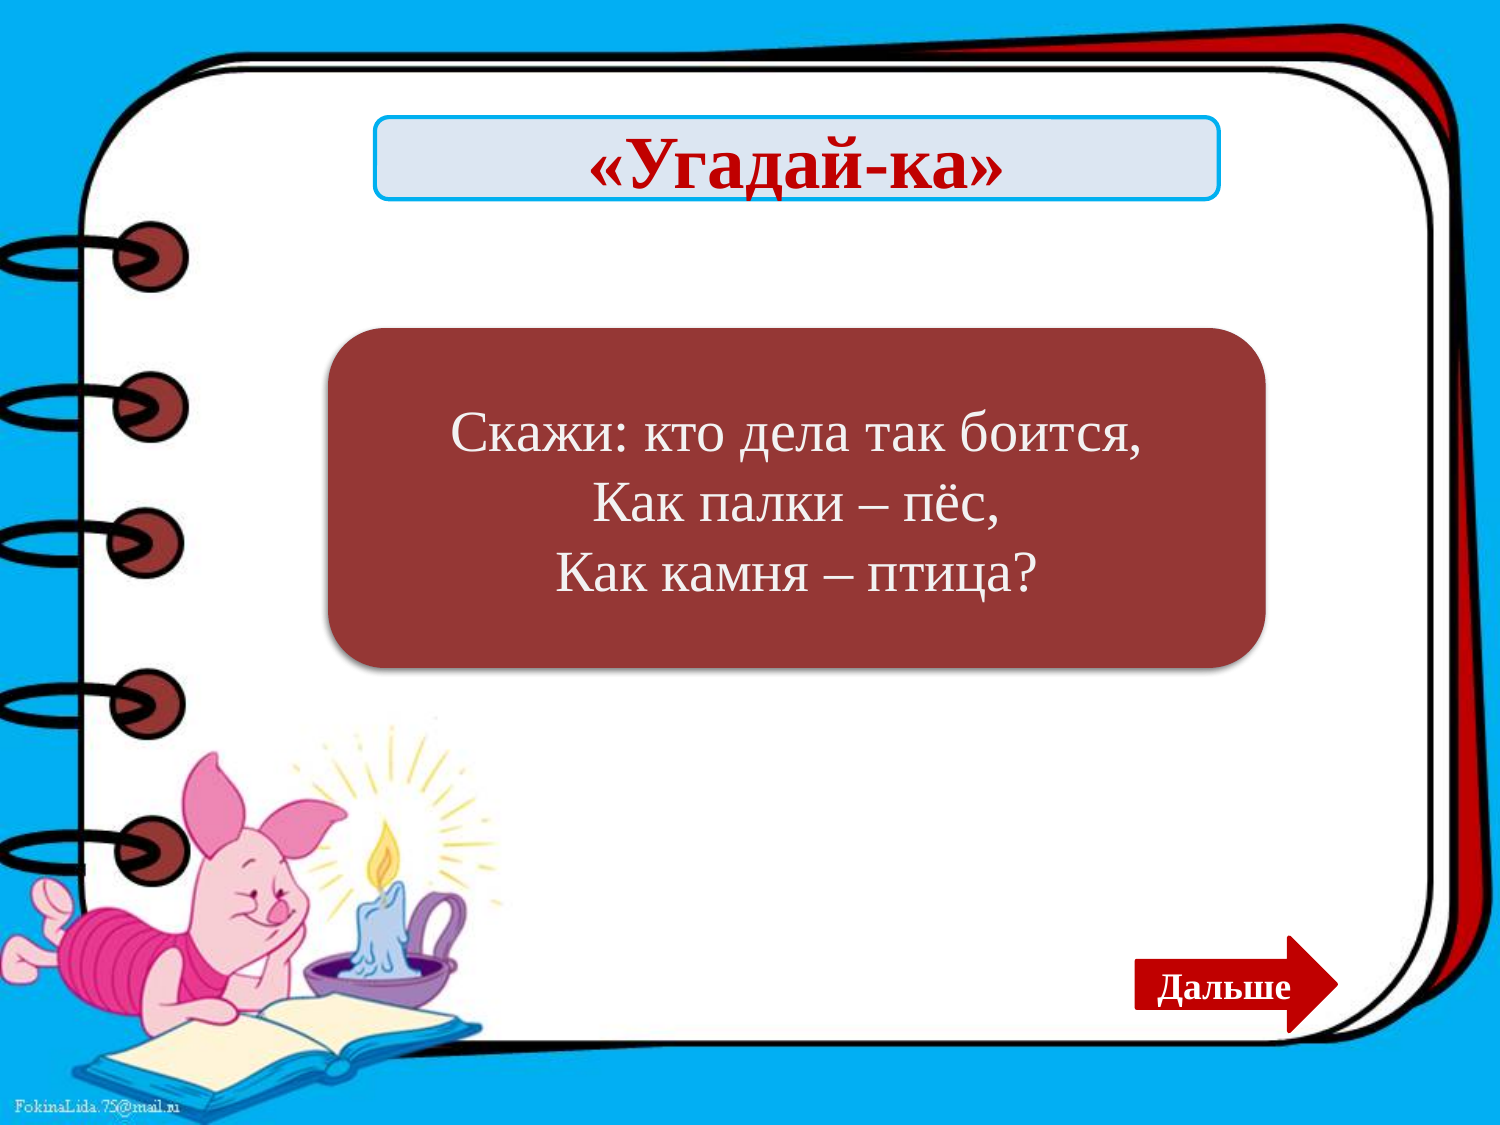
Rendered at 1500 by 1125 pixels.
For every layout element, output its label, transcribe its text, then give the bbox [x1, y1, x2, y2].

text_box Дальше [1134, 935, 1338, 1034]
text_box [326, 314, 1268, 659]
picture [0, 23, 1492, 1125]
text_box «Угадай-ка» [372, 115, 1221, 202]
text_box Скажи: кто дела так боится, Как палки – пёс, Как камня – птица? [334, 642, 1259, 671]
